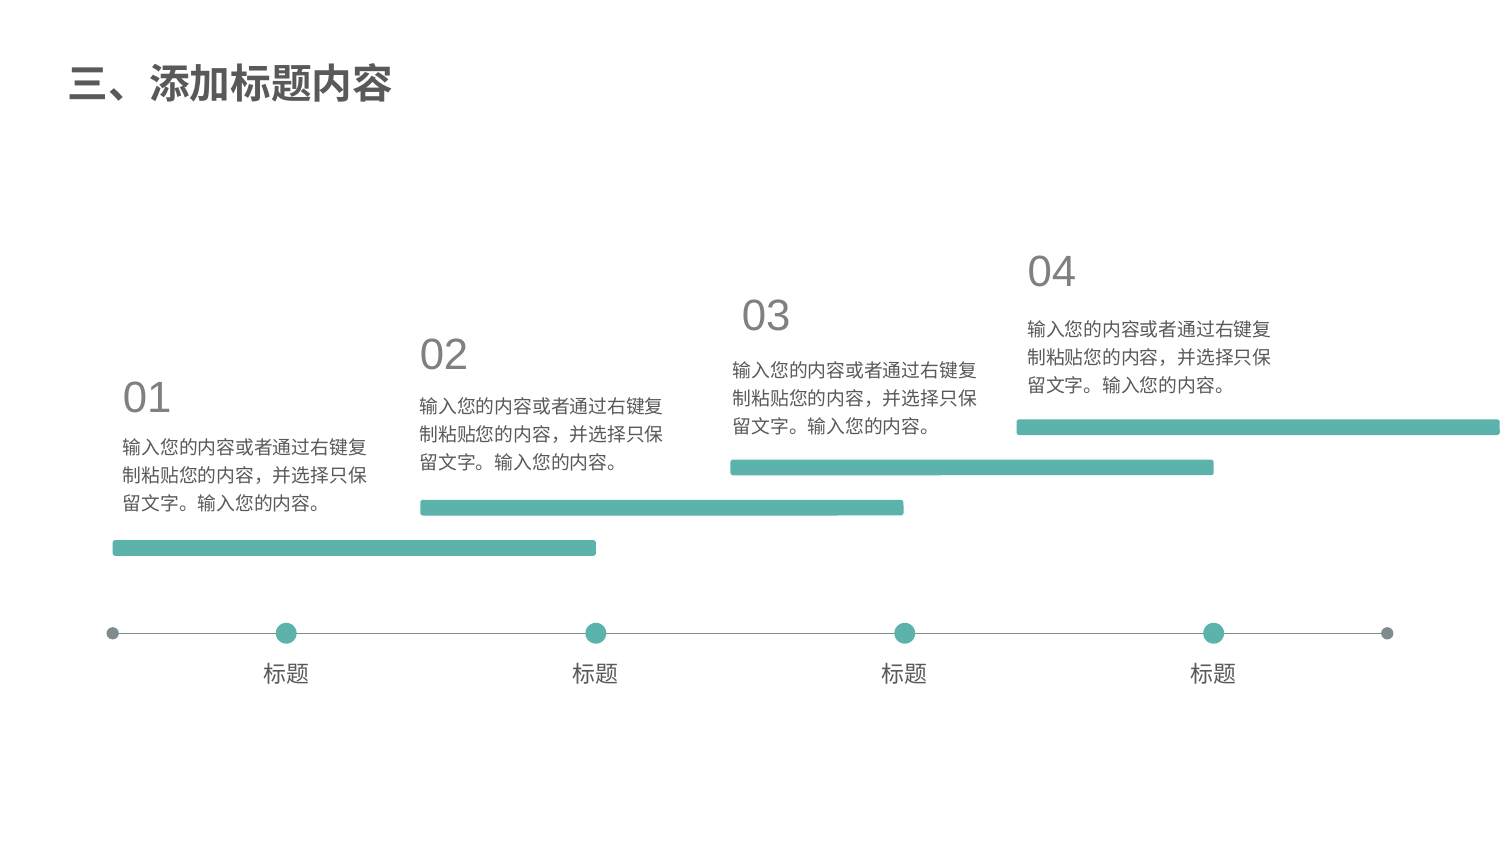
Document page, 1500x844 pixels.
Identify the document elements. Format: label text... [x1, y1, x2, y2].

text_box [420, 499, 904, 516]
text_box [275, 622, 297, 632]
text_box 输入您的内容或者通过右键复制粘贴您的内容，并选择只保留文字。输入您的内容。 [111, 424, 393, 520]
text_box 输入您的内容或者通过右键复制粘贴您的内容，并选择只保留文字。输入您的内容。 [1016, 306, 1298, 402]
text_box 标题 [251, 654, 321, 694]
text_box 标题 [561, 654, 631, 694]
text_box 标题 [1179, 654, 1248, 694]
text_box 03 [730, 281, 802, 346]
text_box [1016, 419, 1500, 436]
text_box 三、添加标题内容 [53, 50, 481, 114]
text_box 输入您的内容或者通过右键复制粘贴您的内容，并选择只保留文字。输入您的内容。 [721, 347, 1003, 444]
text_box [1203, 622, 1224, 632]
text_box [585, 622, 607, 632]
text_box [894, 622, 916, 632]
text_box 标题 [870, 654, 940, 694]
text_box 01 [111, 362, 183, 427]
text_box 输入您的内容或者通过右键复制粘贴您的内容，并选择只保留文字。输入您的内容。 [408, 383, 690, 479]
text_box 02 [408, 320, 480, 384]
text_box [730, 459, 1214, 476]
text_box [112, 540, 596, 556]
text_box 04 [1016, 237, 1088, 301]
